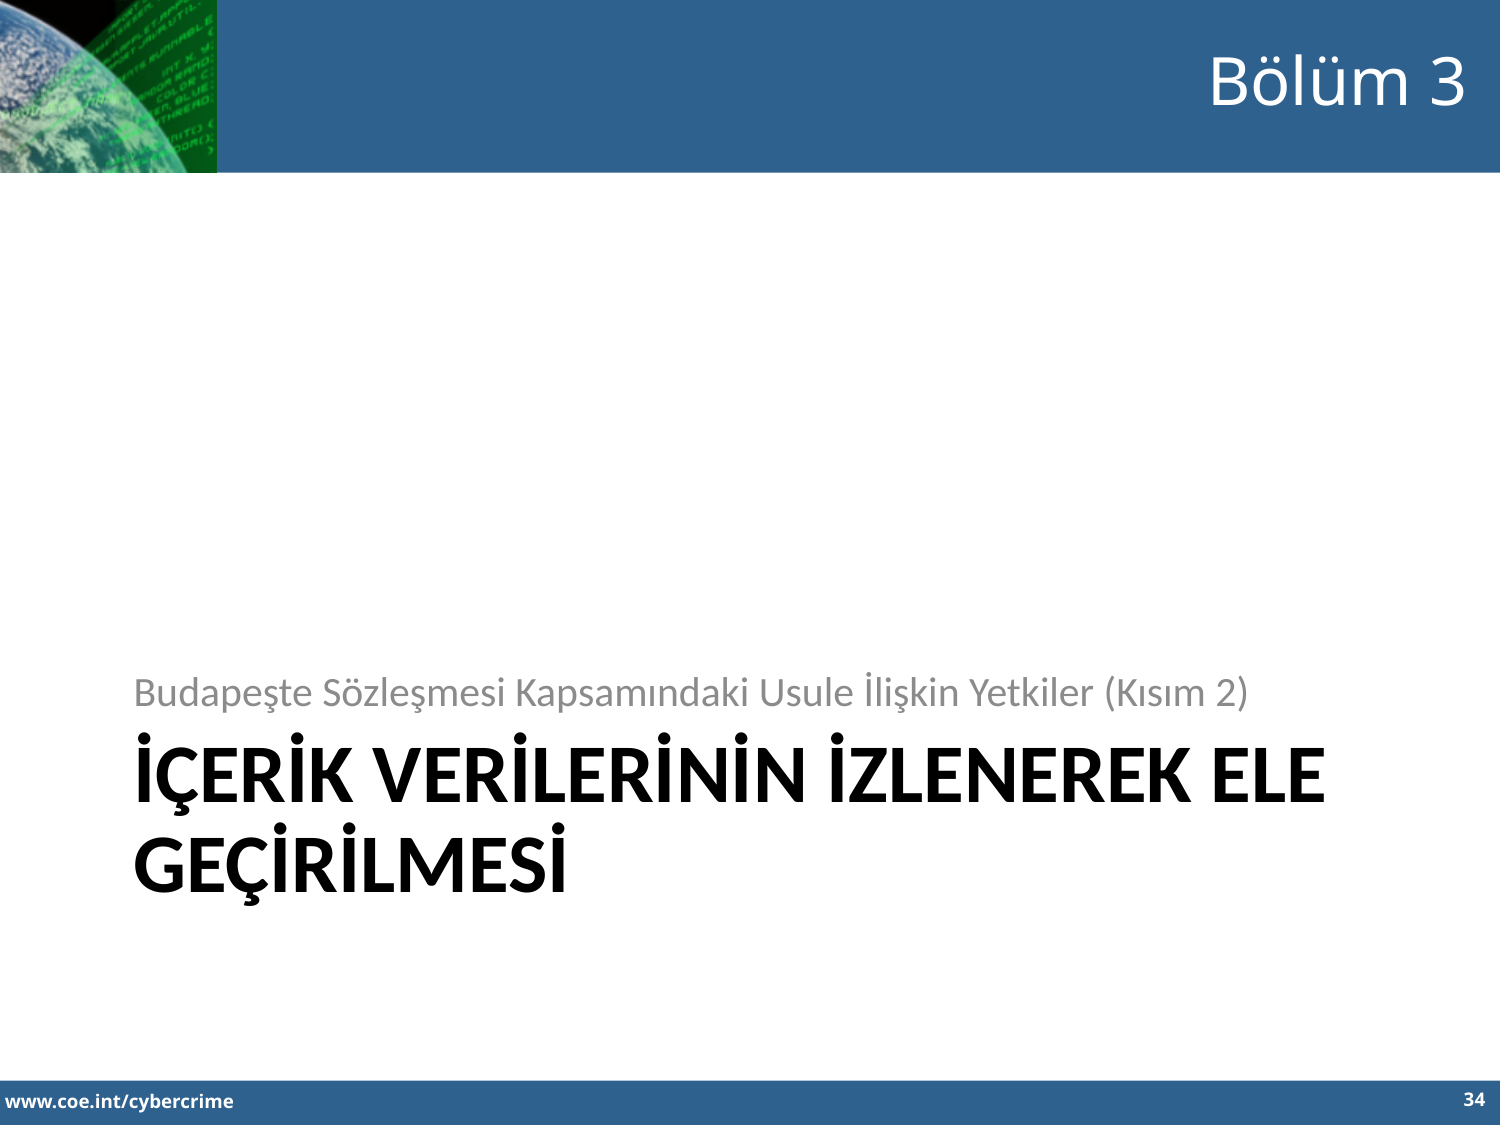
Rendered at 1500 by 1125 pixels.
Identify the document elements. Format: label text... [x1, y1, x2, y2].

text_box Bölüm 3 [230, 31, 1483, 126]
picture [0, 0, 217, 173]
title İÇERİK VERİLERİNİN İZLENEREK ELE GEÇİRİLMESİ [118, 723, 1394, 947]
list Budapeşte Sözleşmesi Kapsamındaki Usule İlişkin Yetkiler (Kısım 2) [118, 476, 1394, 723]
